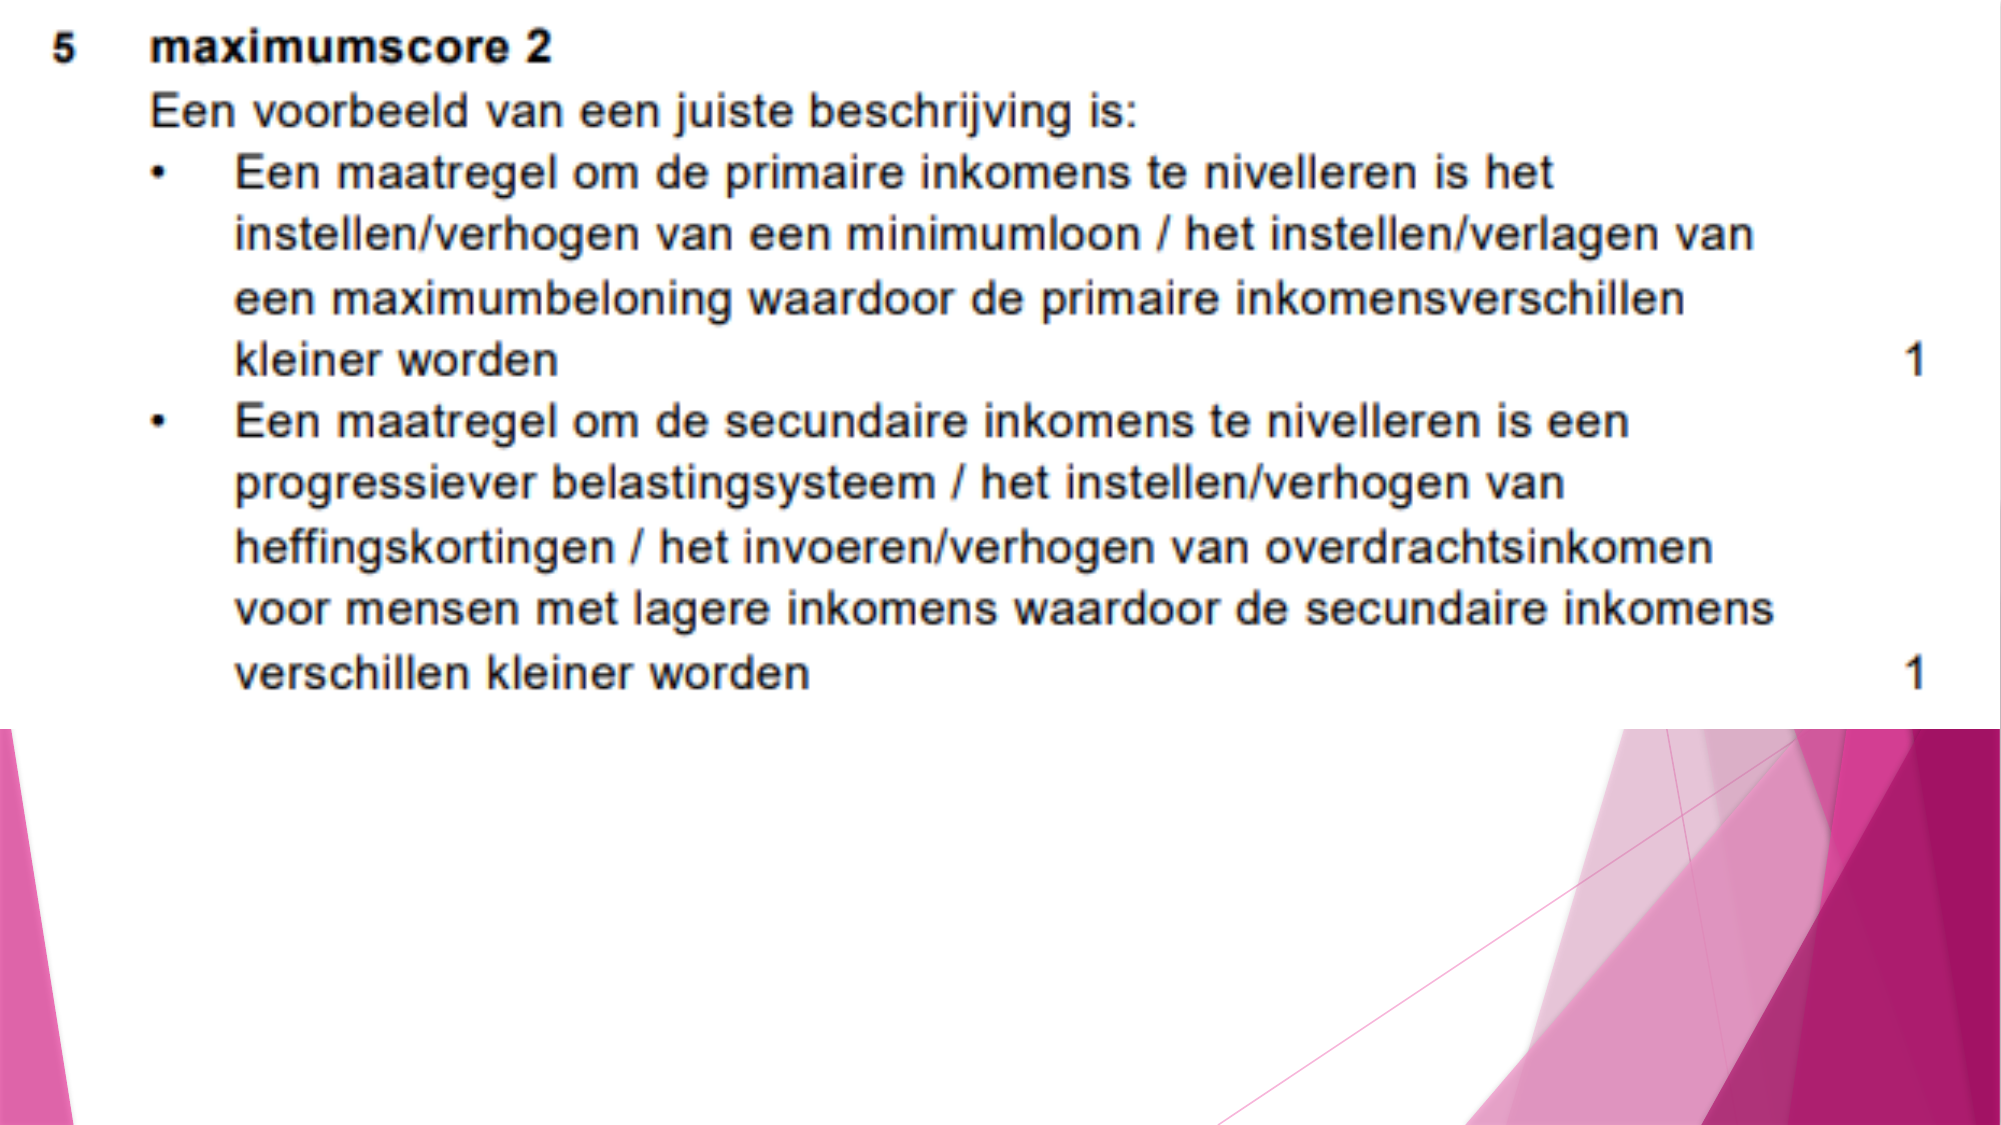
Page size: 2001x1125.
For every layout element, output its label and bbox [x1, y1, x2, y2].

picture [0, 0, 2000, 730]
